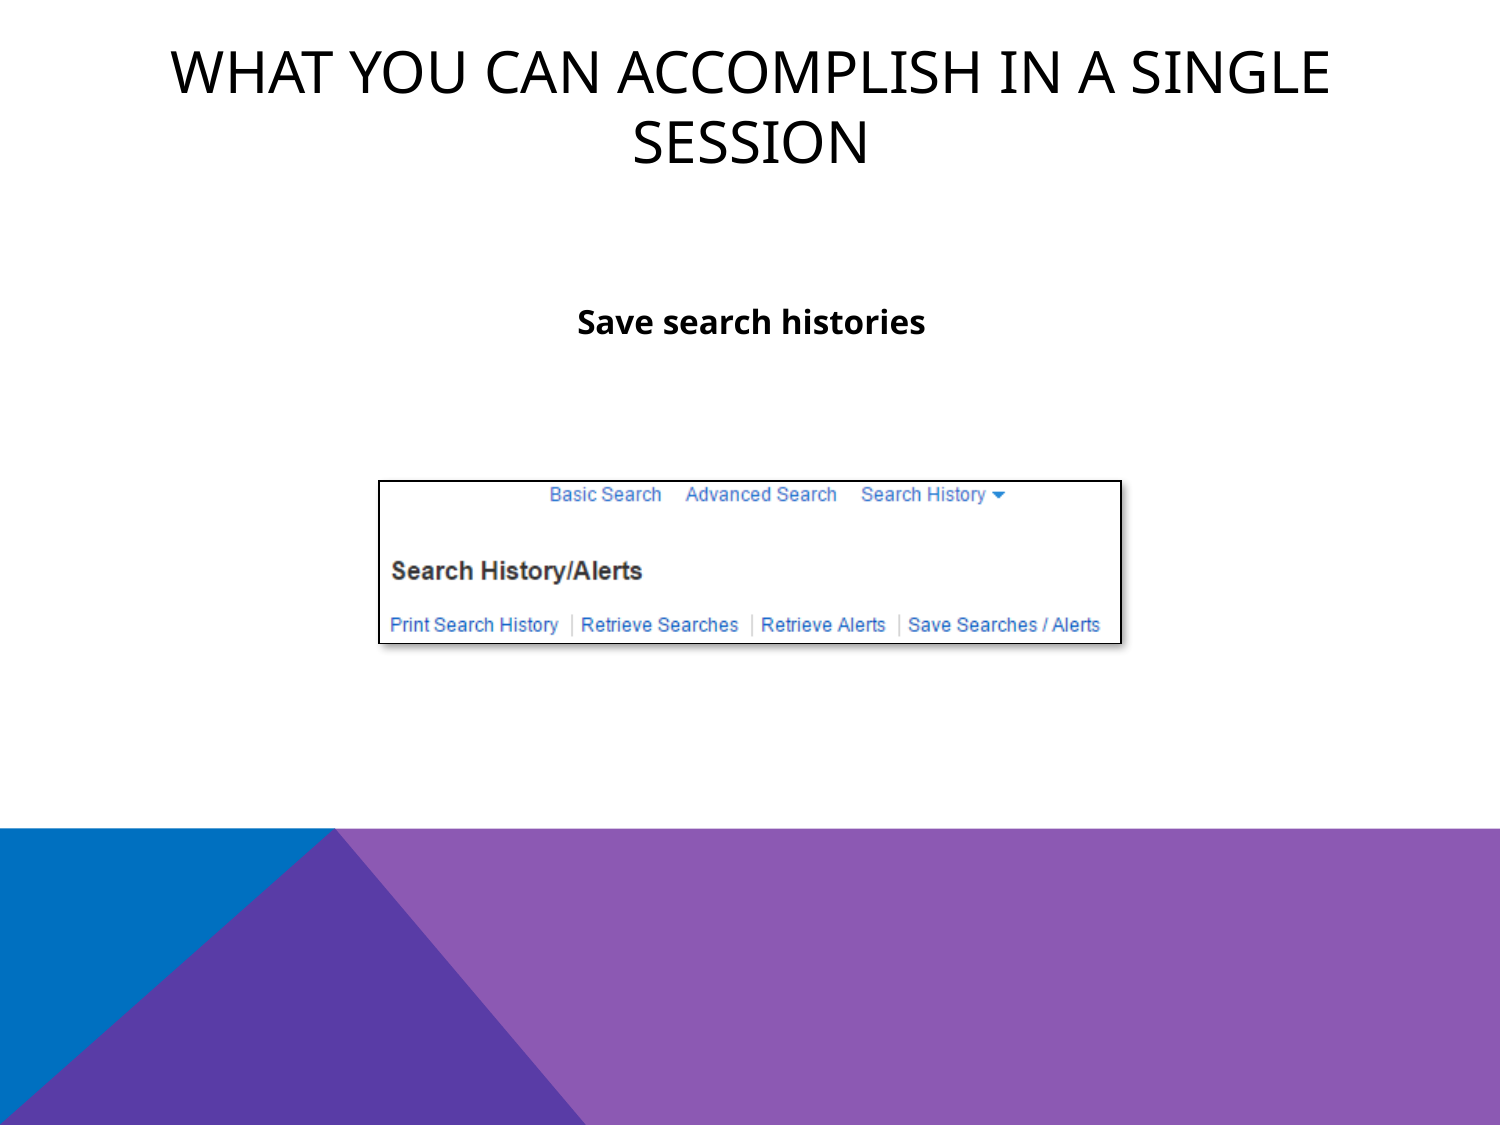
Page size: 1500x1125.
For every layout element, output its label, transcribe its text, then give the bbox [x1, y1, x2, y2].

title What you can accomplish in a single session [135, 60, 1369, 150]
picture [379, 481, 1121, 644]
list Save search histories [135, 180, 1369, 768]
